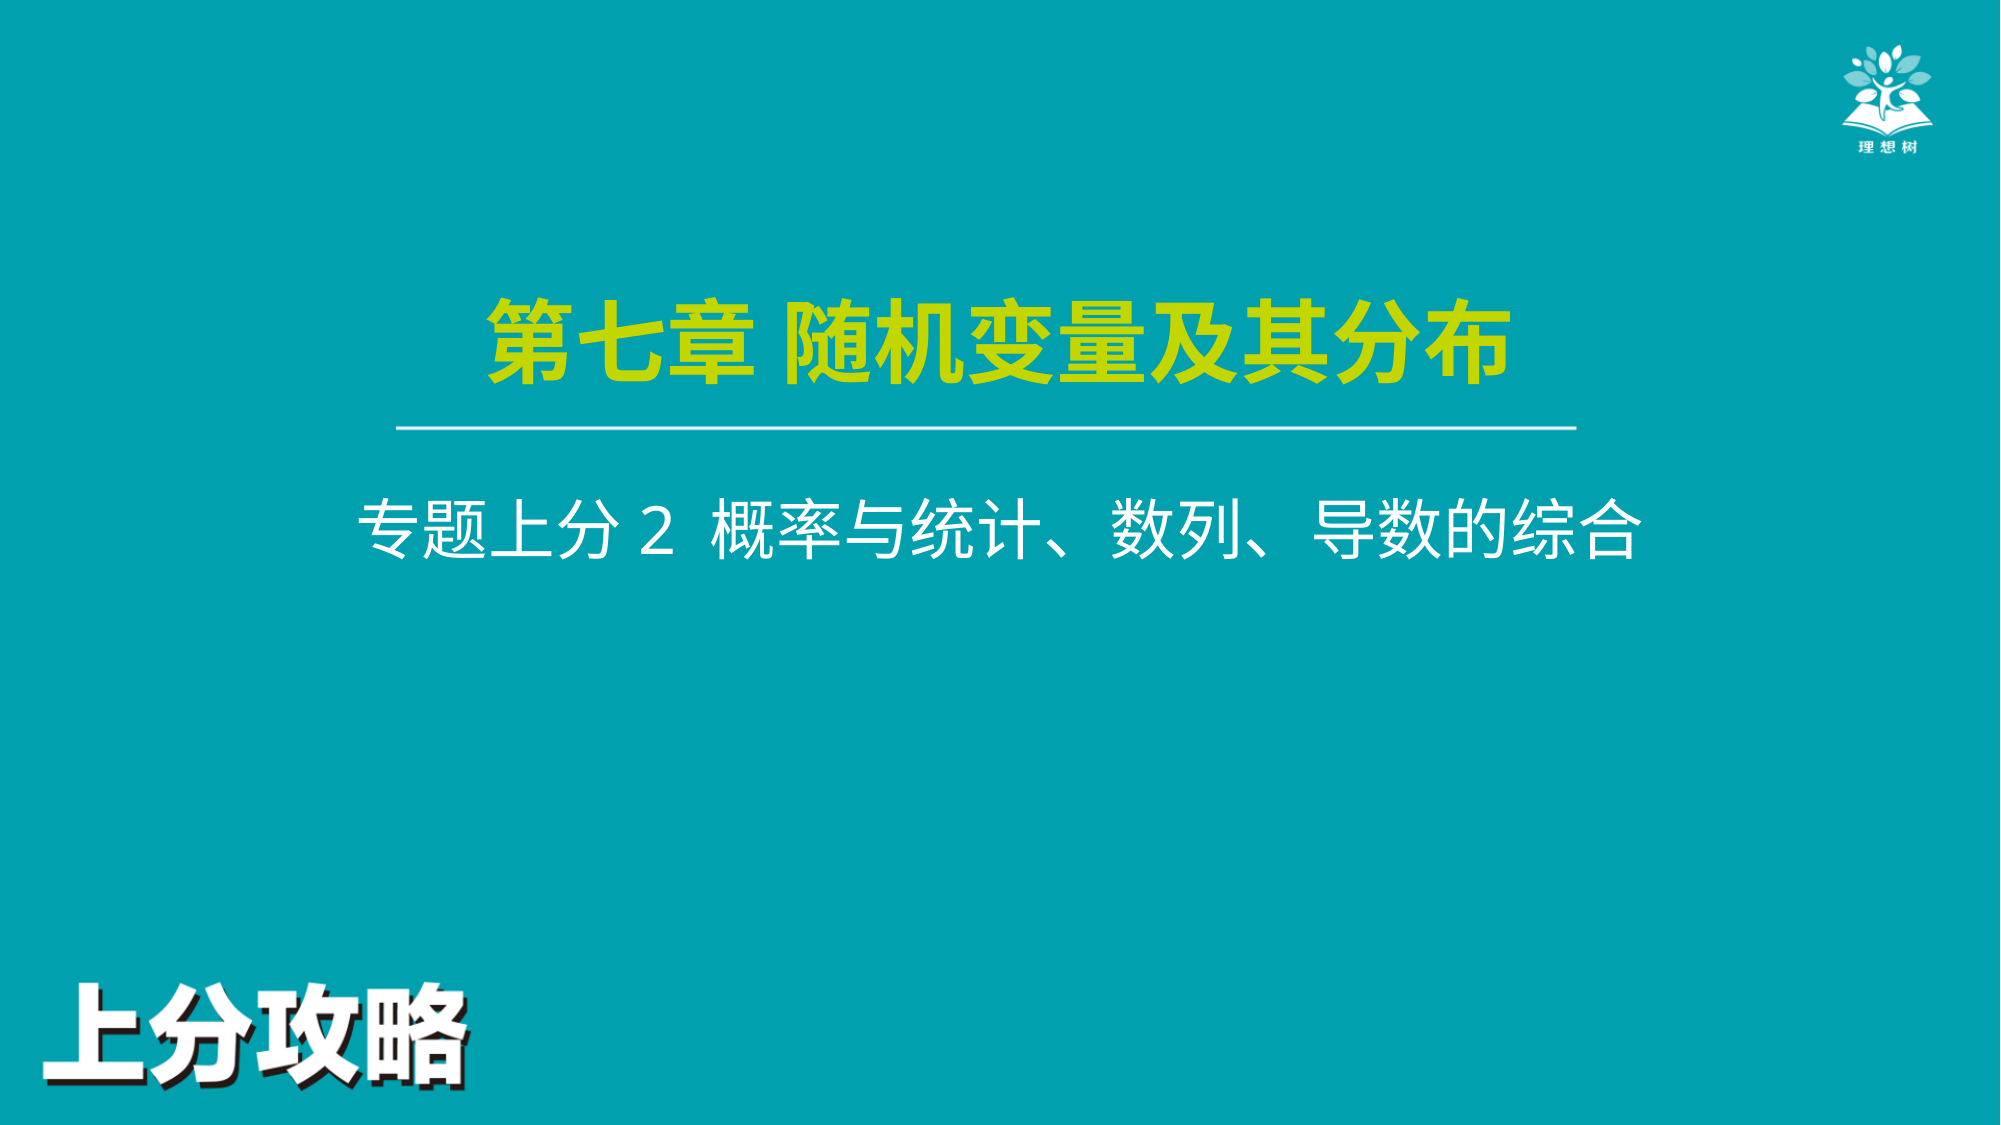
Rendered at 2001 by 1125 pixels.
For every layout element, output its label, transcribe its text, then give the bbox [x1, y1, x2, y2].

picture [0, 0, 2000, 265]
picture [0, 579, 2000, 1125]
text_box 专题上分2 概率与统计、数列、导数的综合 [0, 472, 2000, 579]
text_box 第七章 随机变量及其分布 [0, 265, 2000, 413]
picture [0, 413, 2000, 472]
